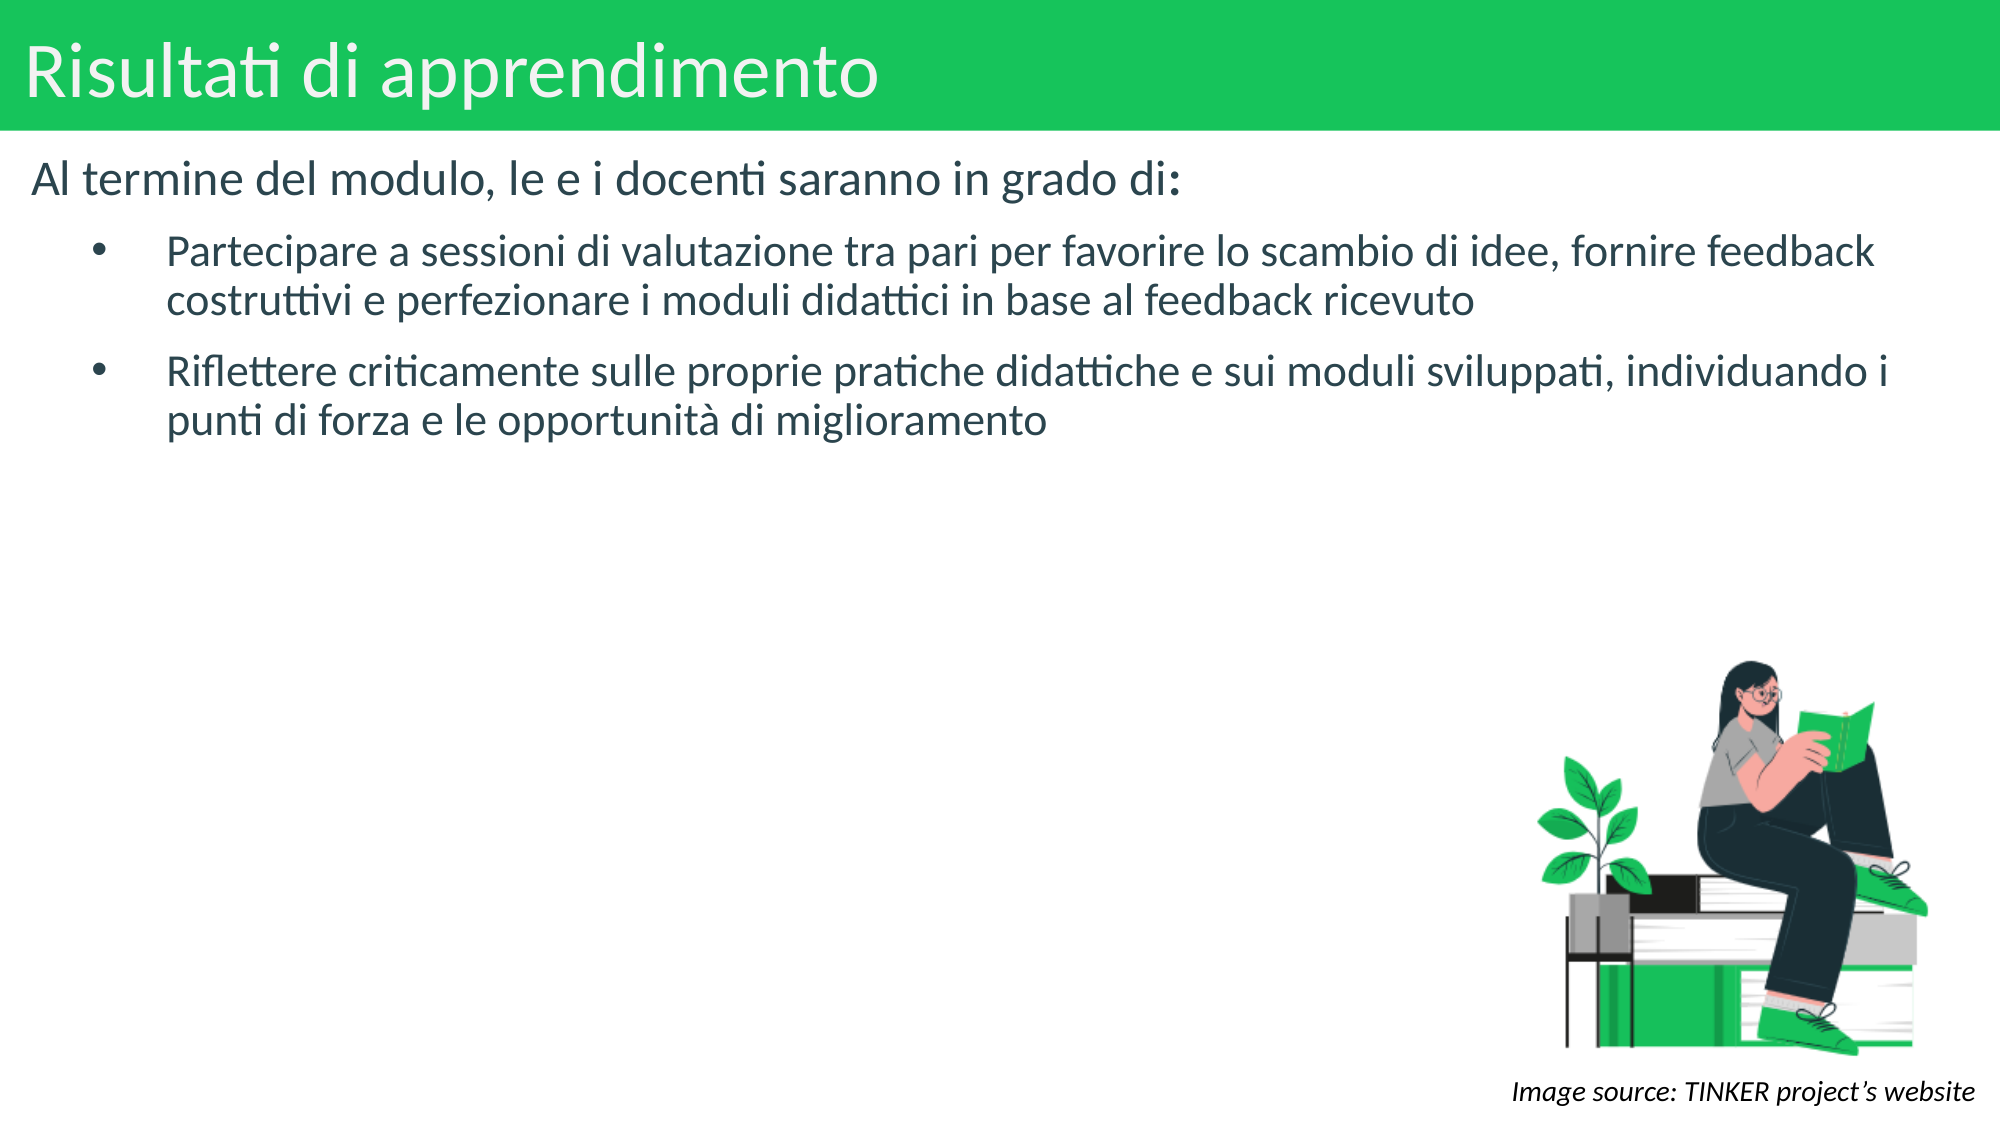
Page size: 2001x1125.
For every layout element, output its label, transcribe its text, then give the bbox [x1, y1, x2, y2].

title Risultati di apprendimento [16, 13, 1976, 131]
picture [1533, 655, 1936, 1068]
text_box Image source: TINKER project’s website [1487, 1057, 2000, 1114]
list Al termine del modulo, le e i docenti saranno in grado di: Partecipare a sessioni di valutazione tra pari per favorire lo scambio di idee, fornire feedback costruttivi e perfezionare i moduli didattici in base al feedback ricevuto Riflettere criticamente sulle proprie pratiche didattiche e sui moduli sviluppati, individuando i punti di forza e le opportunità di miglioramento [16, 144, 1976, 1108]
